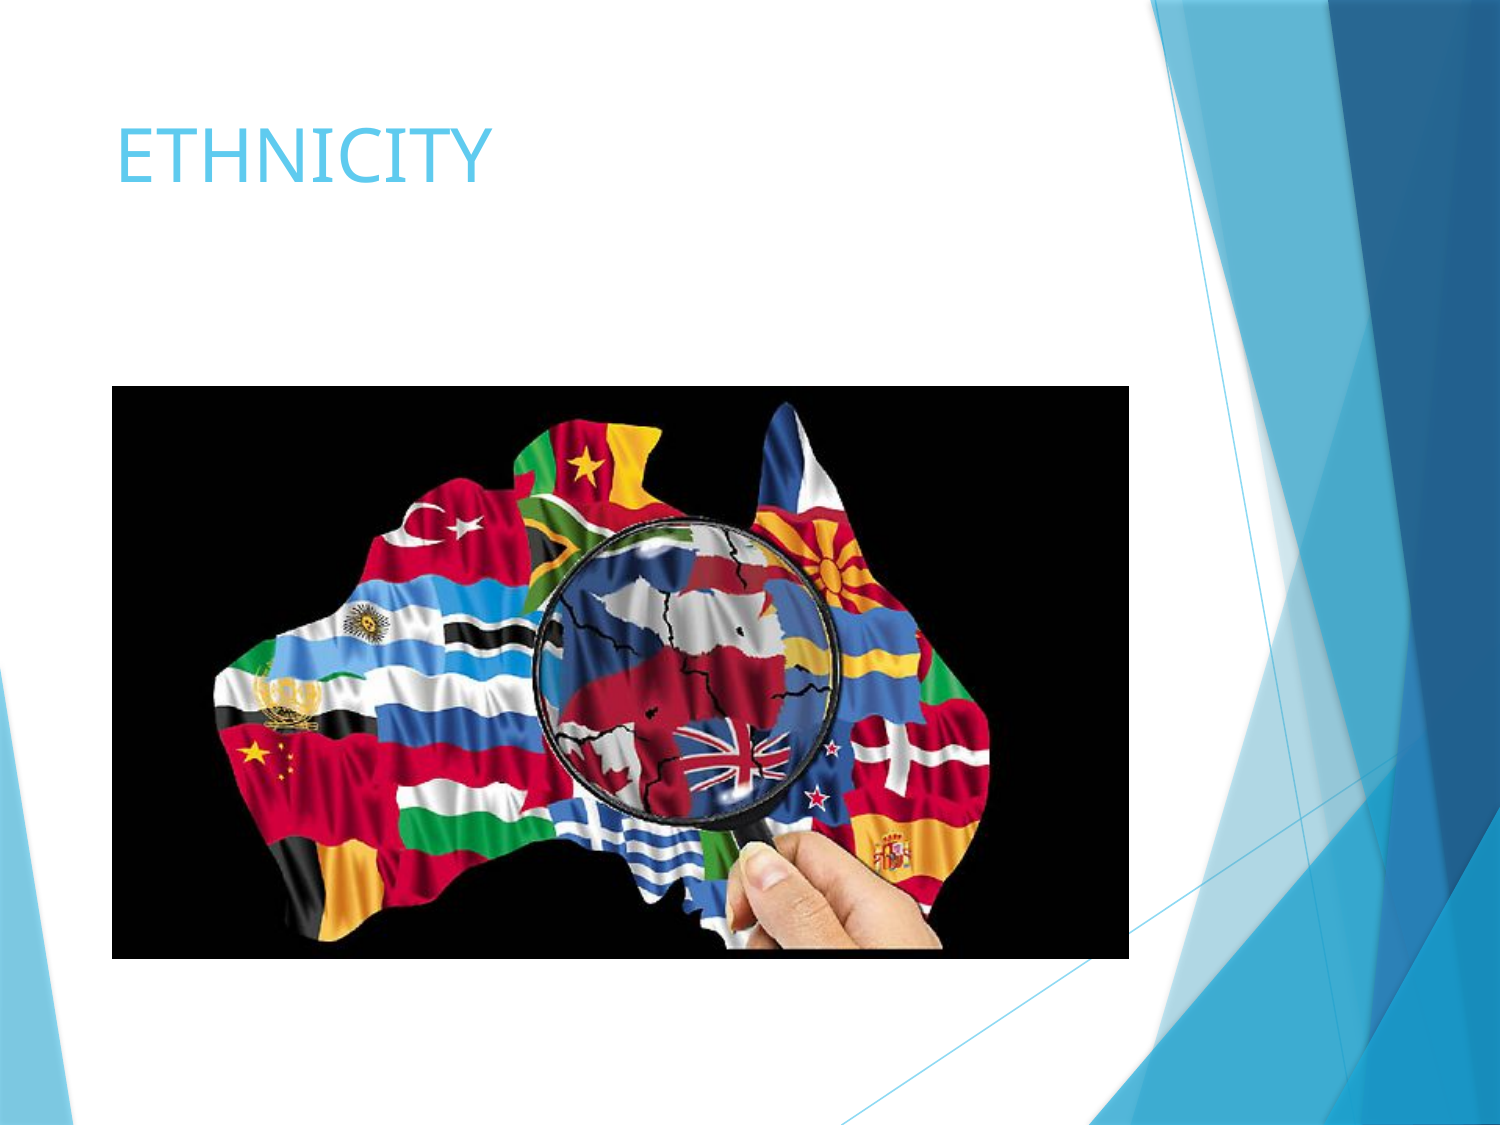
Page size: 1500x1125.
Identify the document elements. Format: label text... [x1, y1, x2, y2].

title ETHNICITY [99, 99, 1142, 317]
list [112, 386, 1129, 960]
